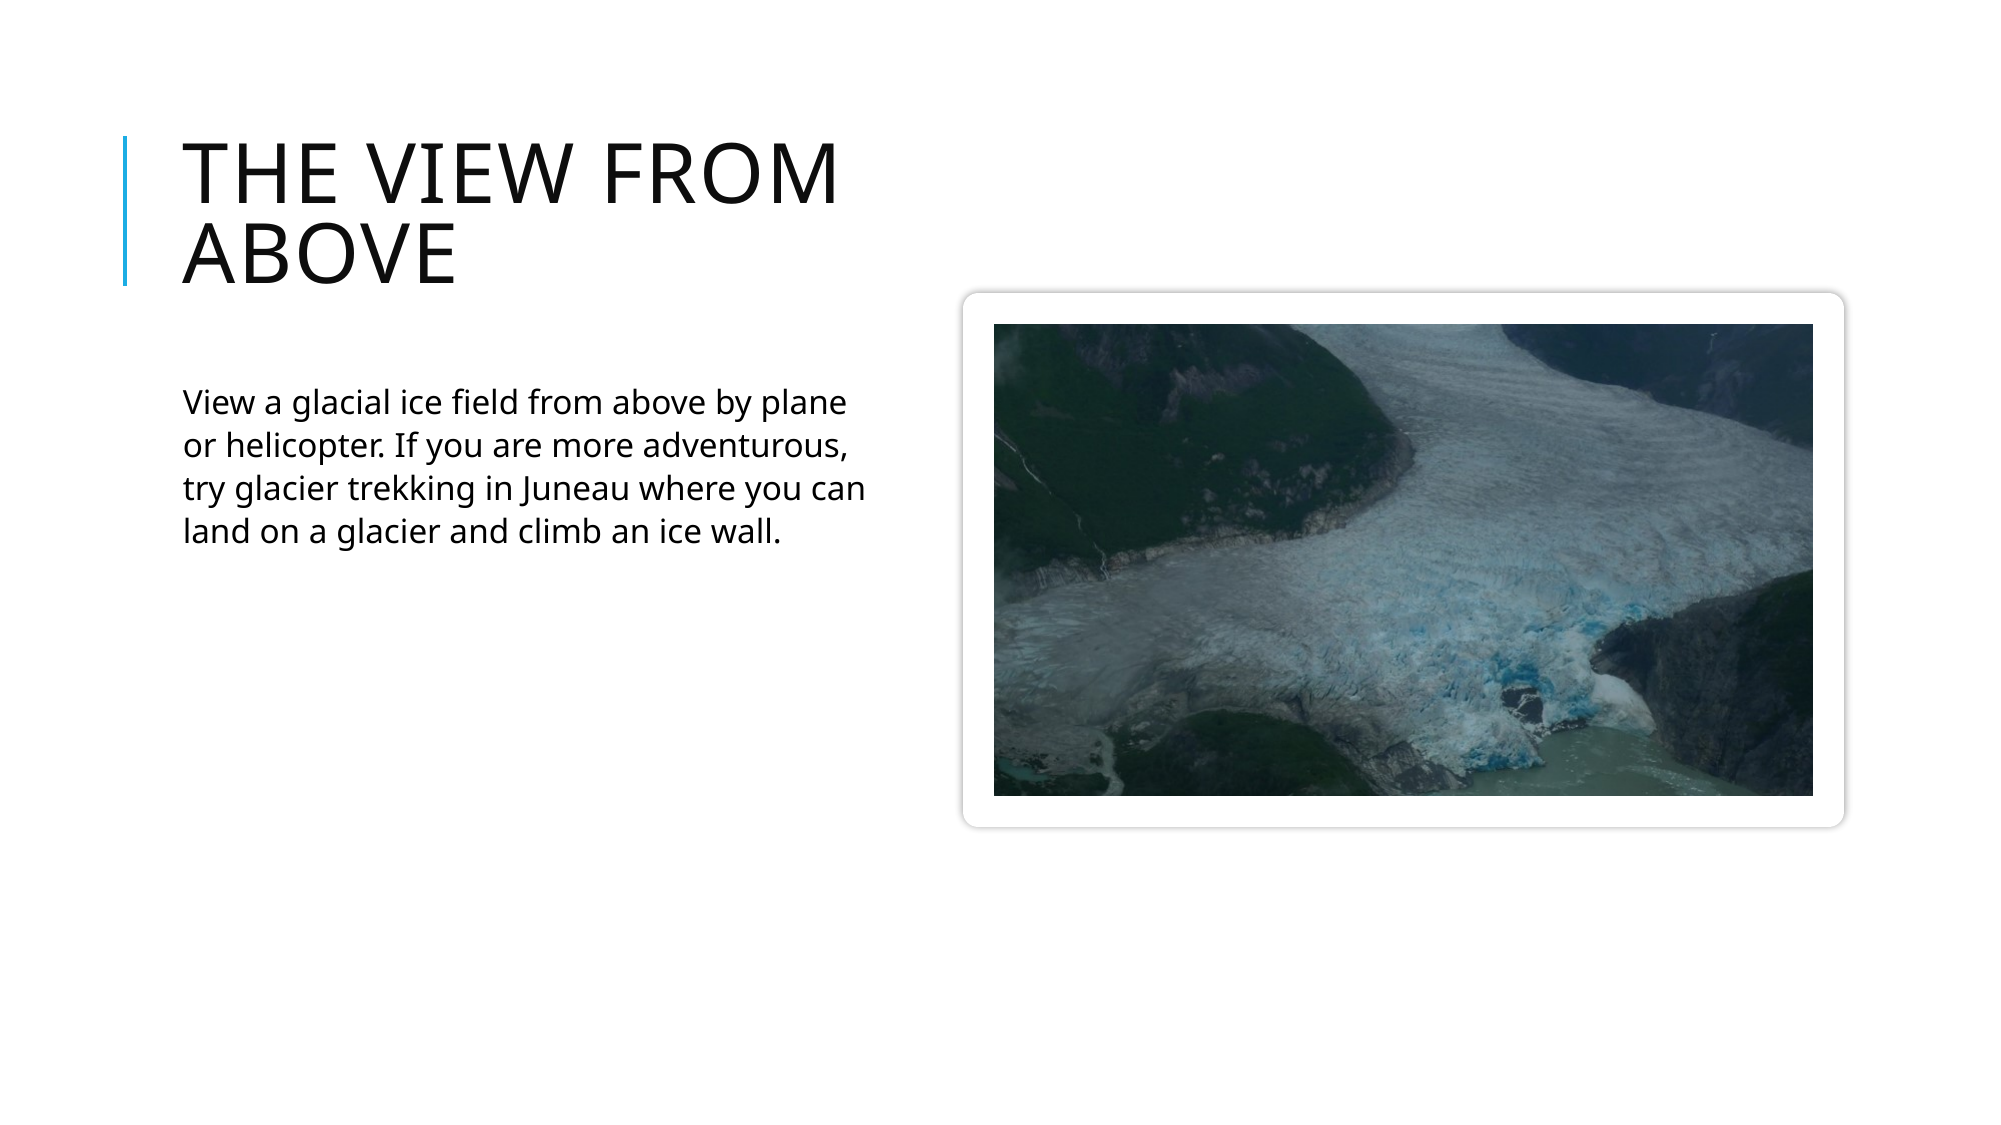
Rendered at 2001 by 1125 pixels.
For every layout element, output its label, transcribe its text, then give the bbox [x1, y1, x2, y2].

title The view from above [168, 77, 888, 363]
list View a glacial ice field from above by plane or helicopter. If you are more adventurous, try glacier trekking in Juneau where you can land on a glacier and climb an ice wall. [168, 370, 888, 988]
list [993, 323, 1813, 797]
